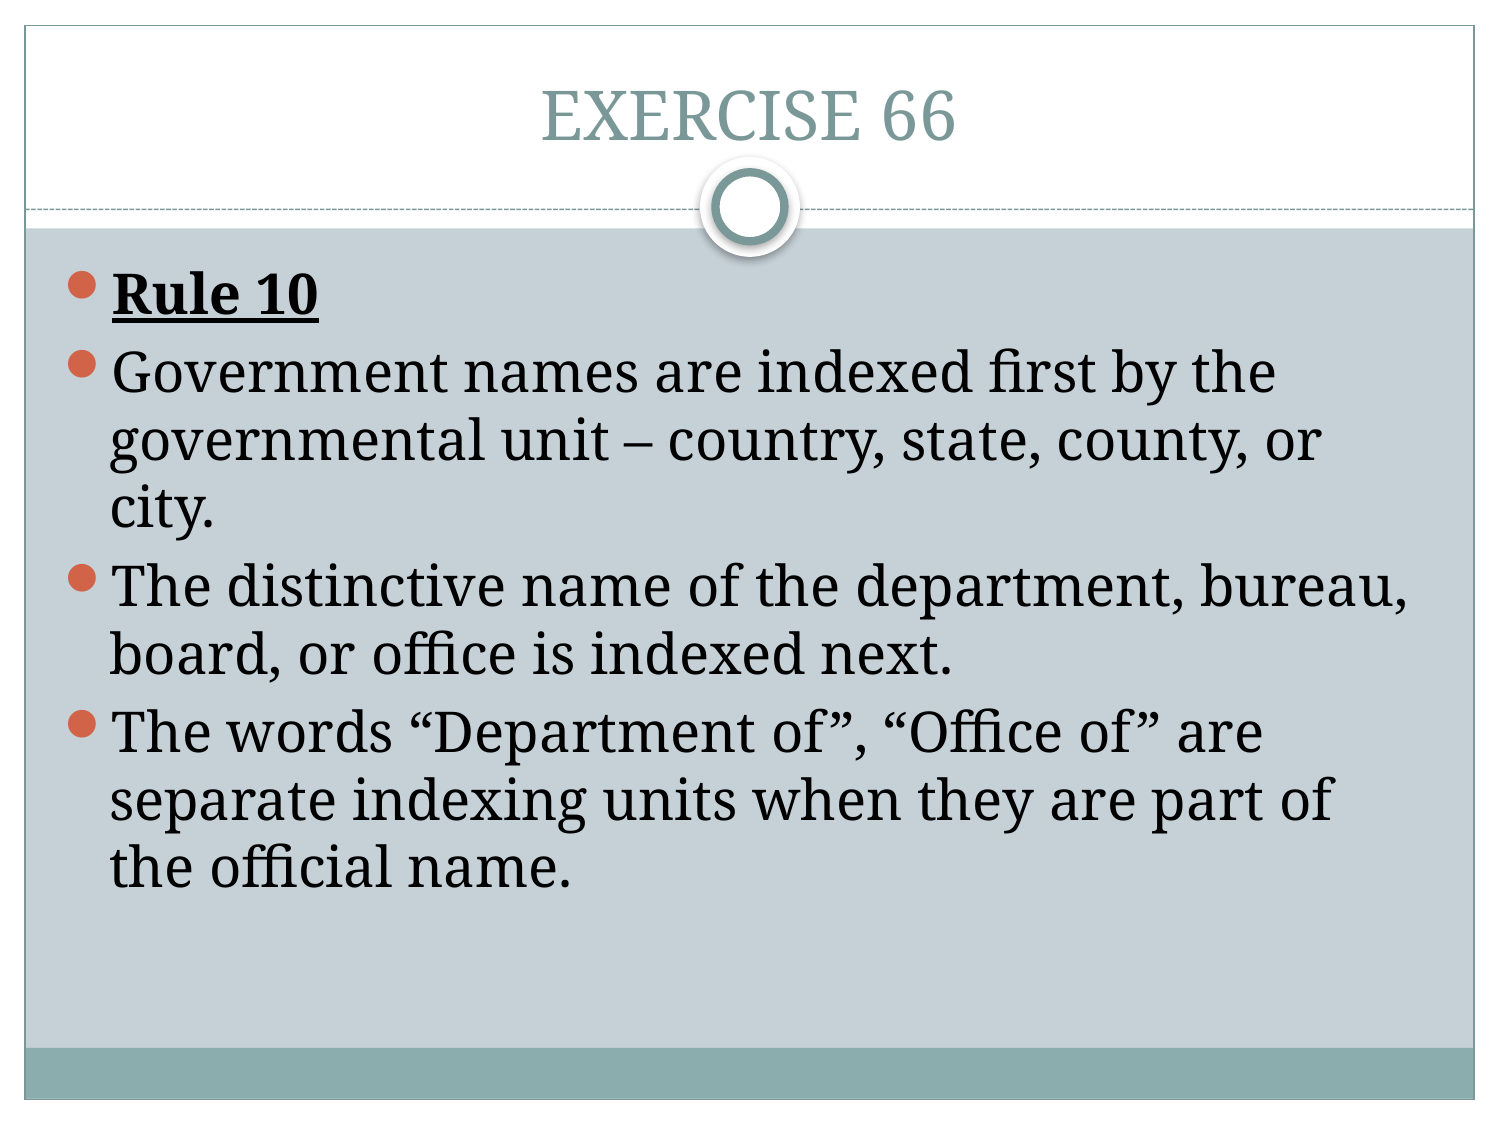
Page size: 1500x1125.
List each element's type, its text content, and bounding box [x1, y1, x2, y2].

list Rule 10 Government names are indexed first by the governmental unit – country, state, county, or city. The distinctive name of the department, bureau, board, or office is indexed next. The words “Department of”, “Office of” are separate indexing units when they are part of the official name. [49, 250, 1445, 1001]
title EXERCISE 66 [49, 37, 1450, 162]
